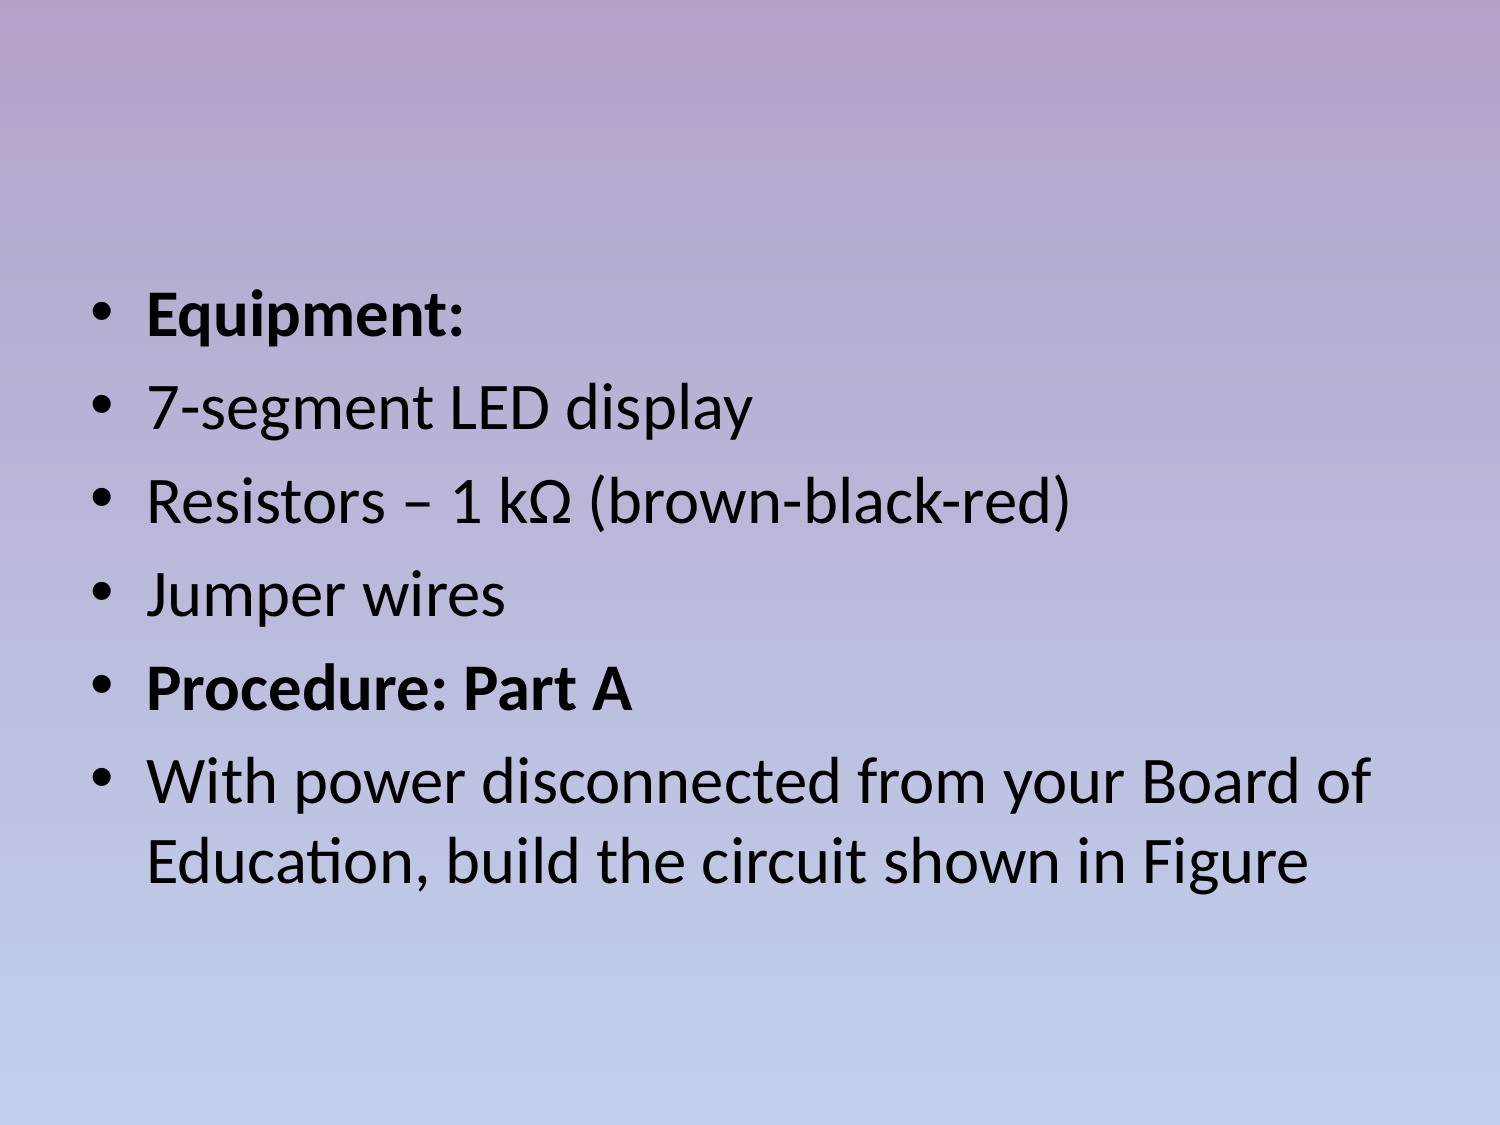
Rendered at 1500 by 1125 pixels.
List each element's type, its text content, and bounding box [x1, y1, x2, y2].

list Equipment: 7-segment LED display Resistors – 1 kΩ (brown-black-red) Jumper wires Procedure: Part A With power disconnected from your Board of Education, build the circuit shown in Figure [75, 262, 1425, 1005]
